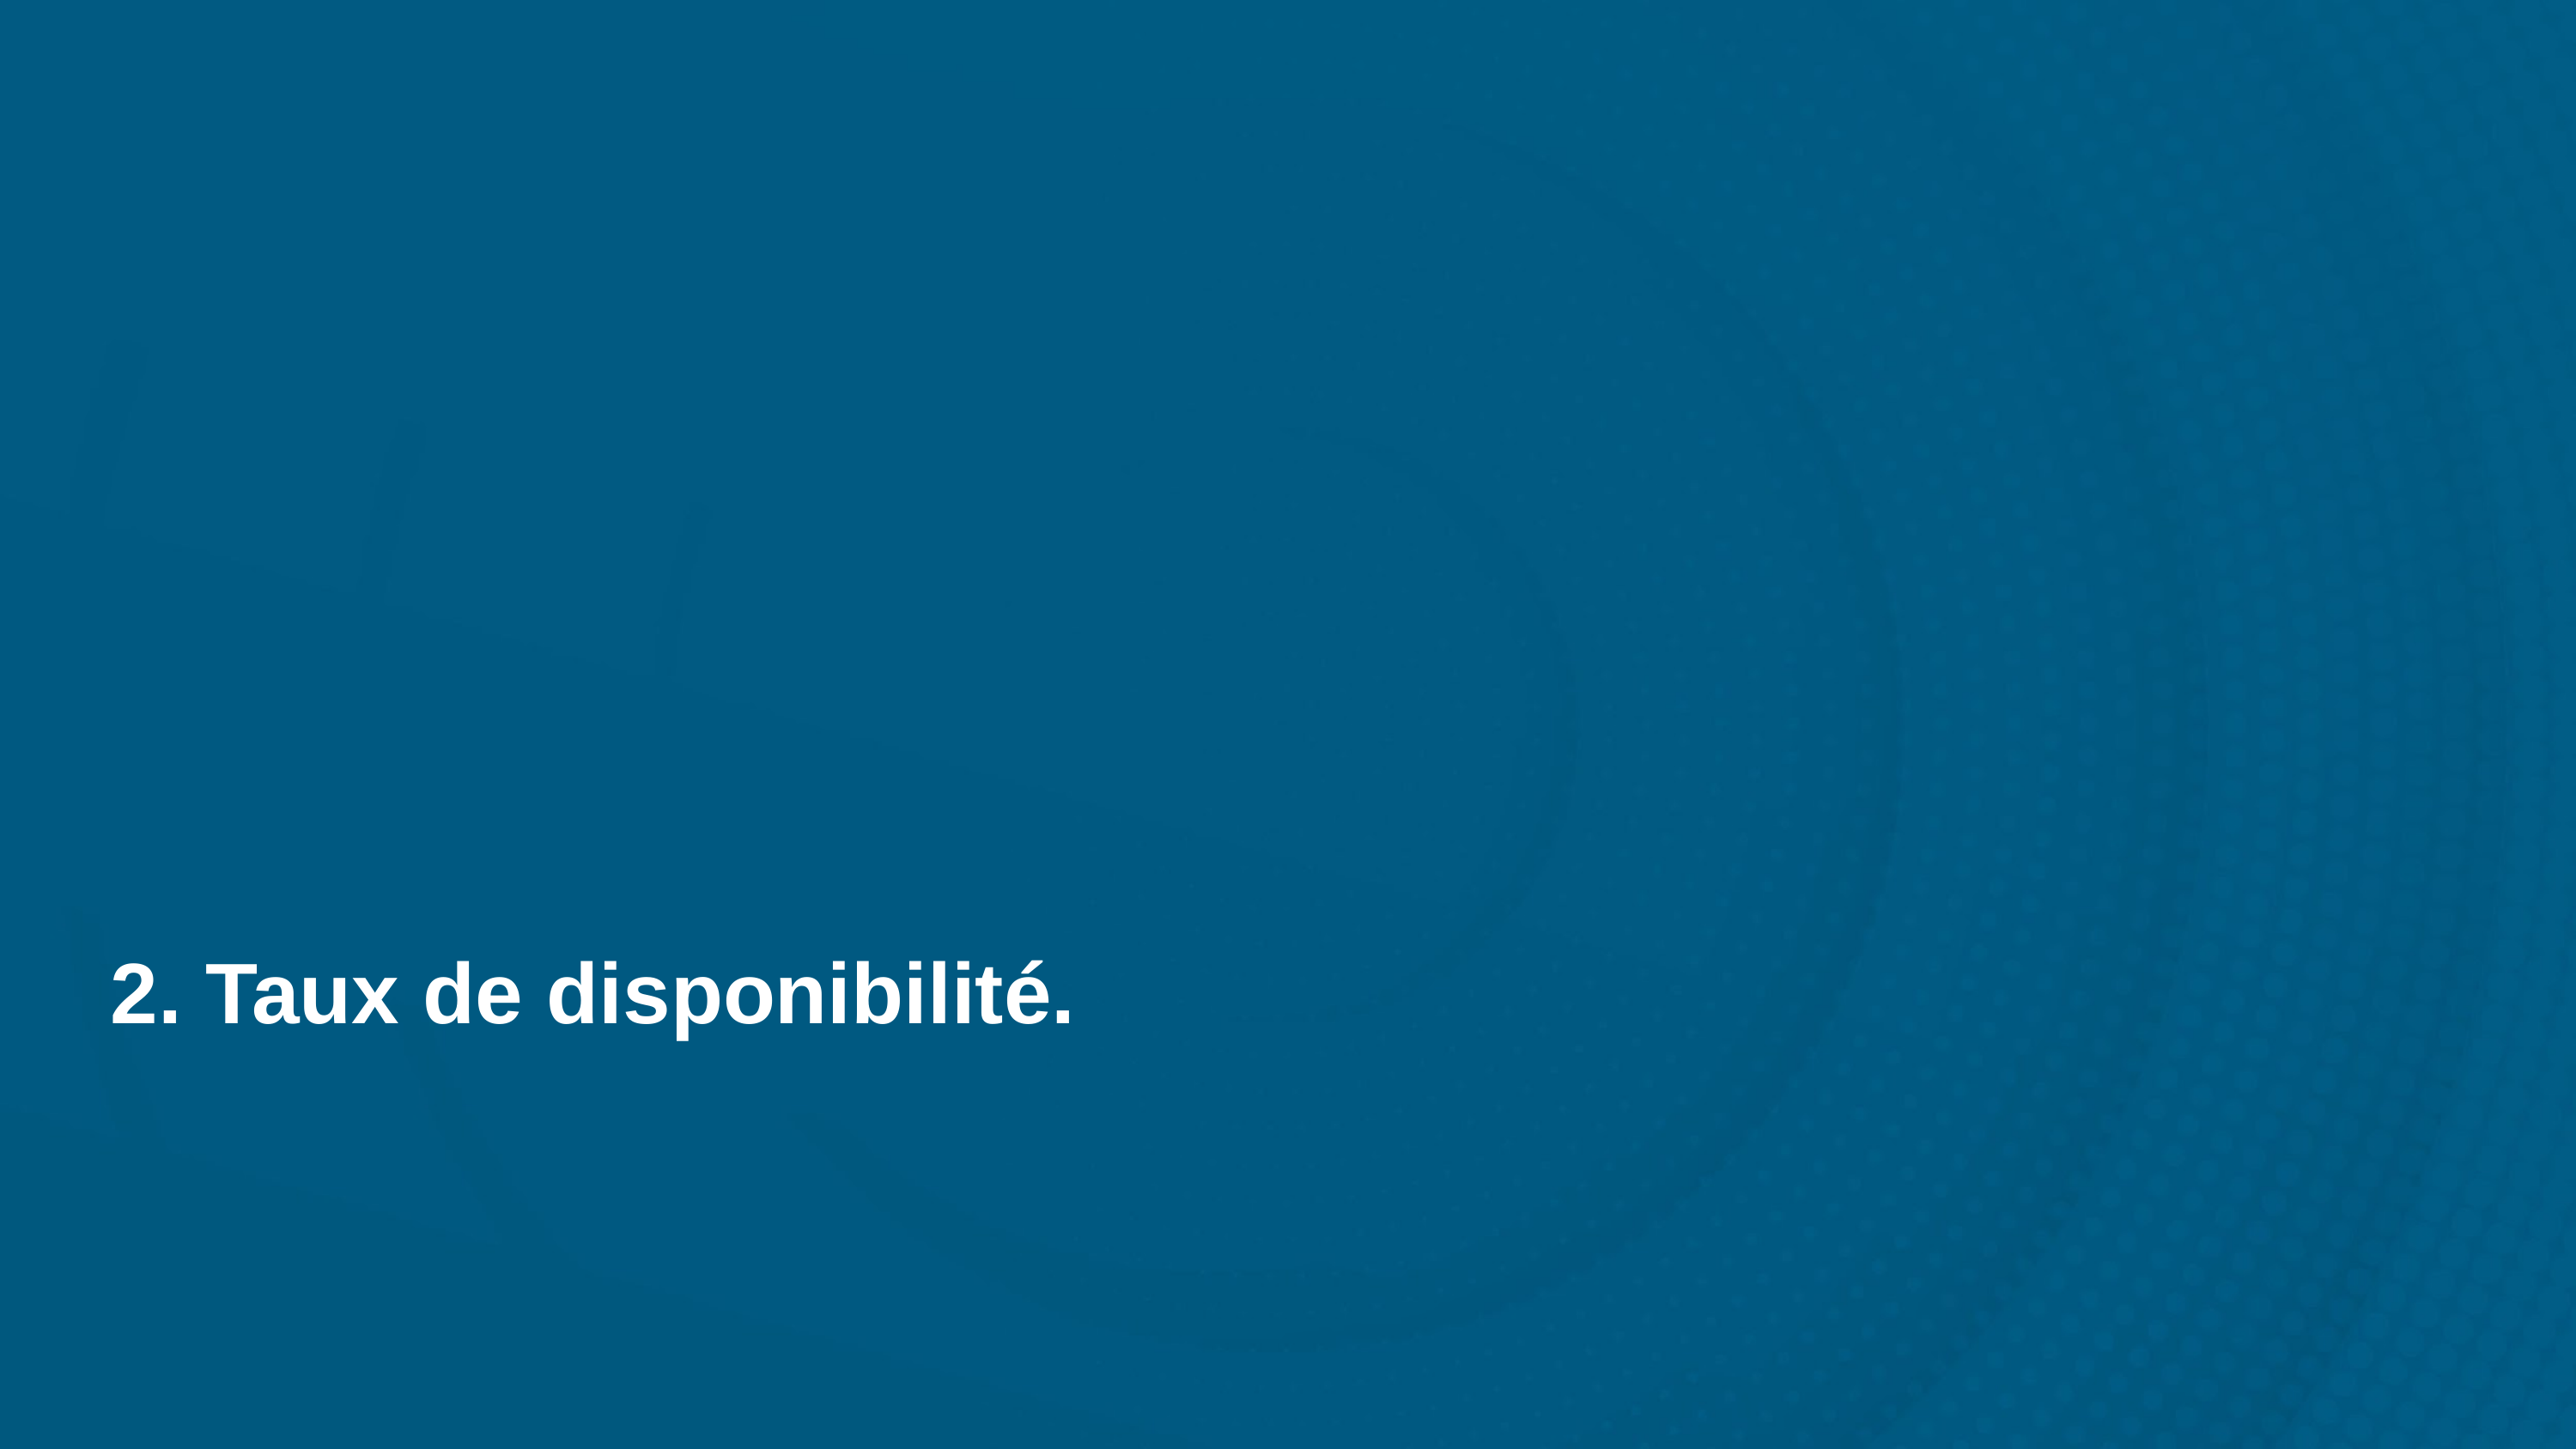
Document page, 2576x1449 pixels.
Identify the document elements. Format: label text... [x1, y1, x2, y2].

title 2. Taux de disponibilité. [110, 925, 1482, 1194]
